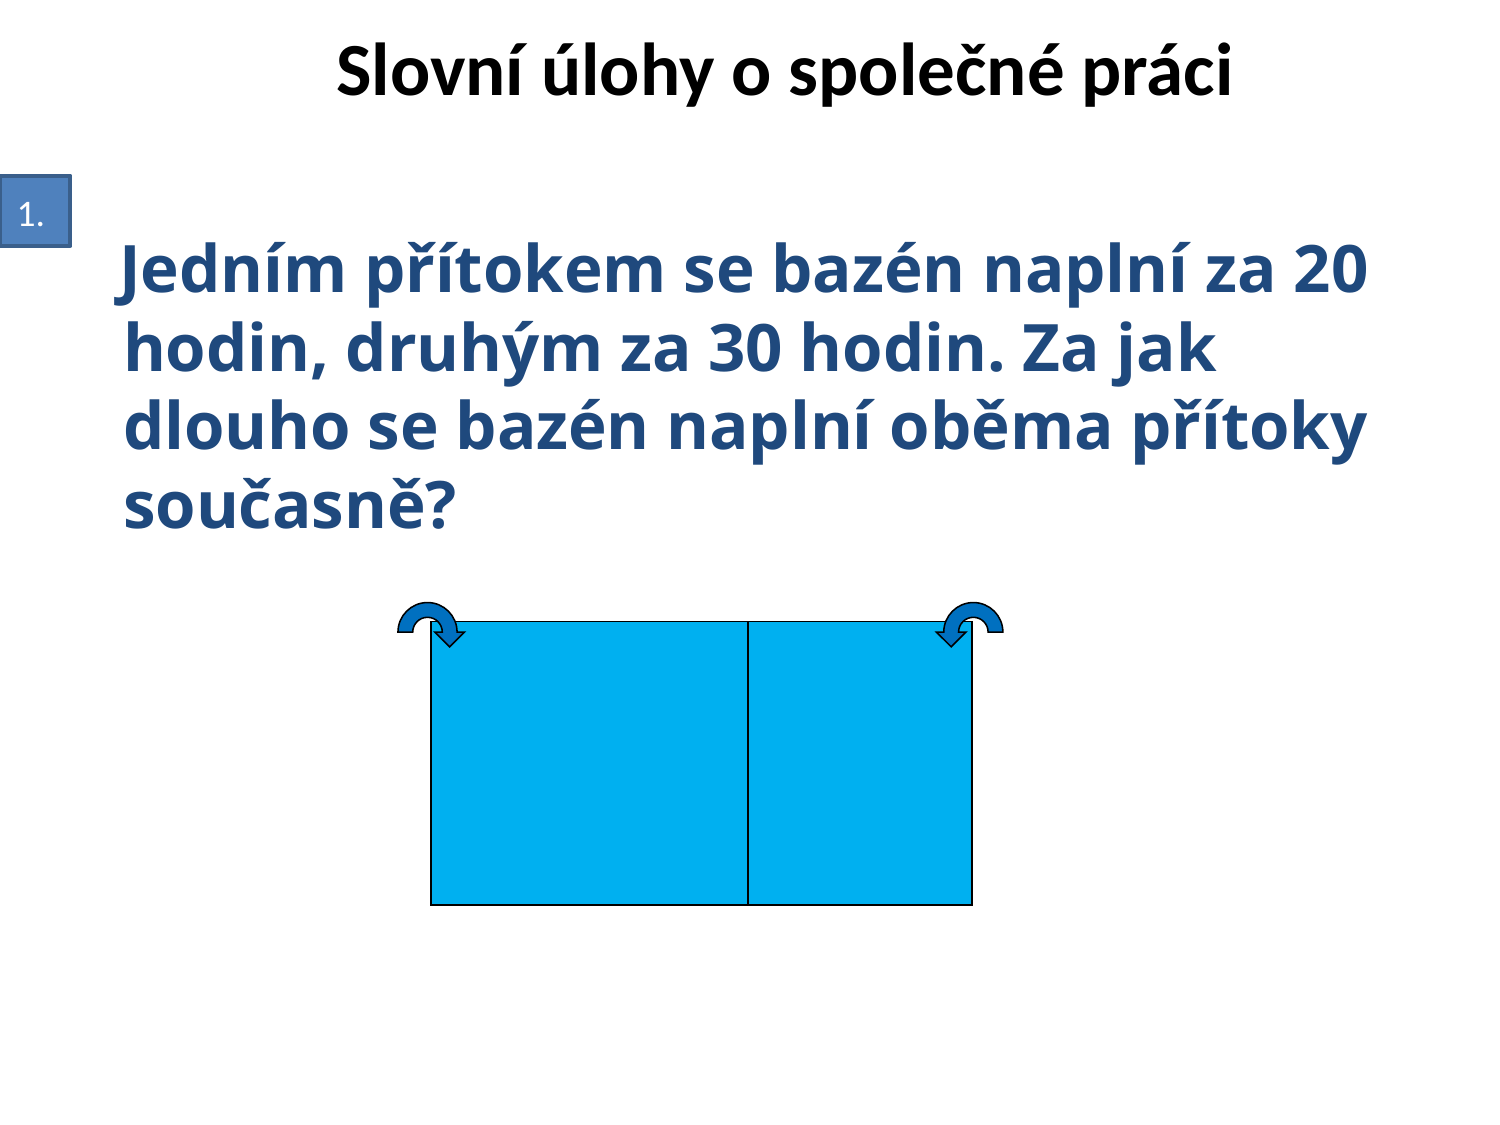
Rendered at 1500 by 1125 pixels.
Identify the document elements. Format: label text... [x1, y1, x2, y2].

list Jedním přítokem se bazén naplní za 20 hodin, druhým za 30 hodin. Za jak dlouho se bazén naplní oběma přítoky současně? [53, 219, 1404, 551]
text_box [430, 621, 747, 906]
text_box 1. [0, 174, 72, 248]
title Slovní úlohy o společné práci [76, 0, 1427, 131]
text_box [747, 621, 972, 906]
text_box [397, 602, 465, 647]
text_box [936, 602, 1003, 647]
